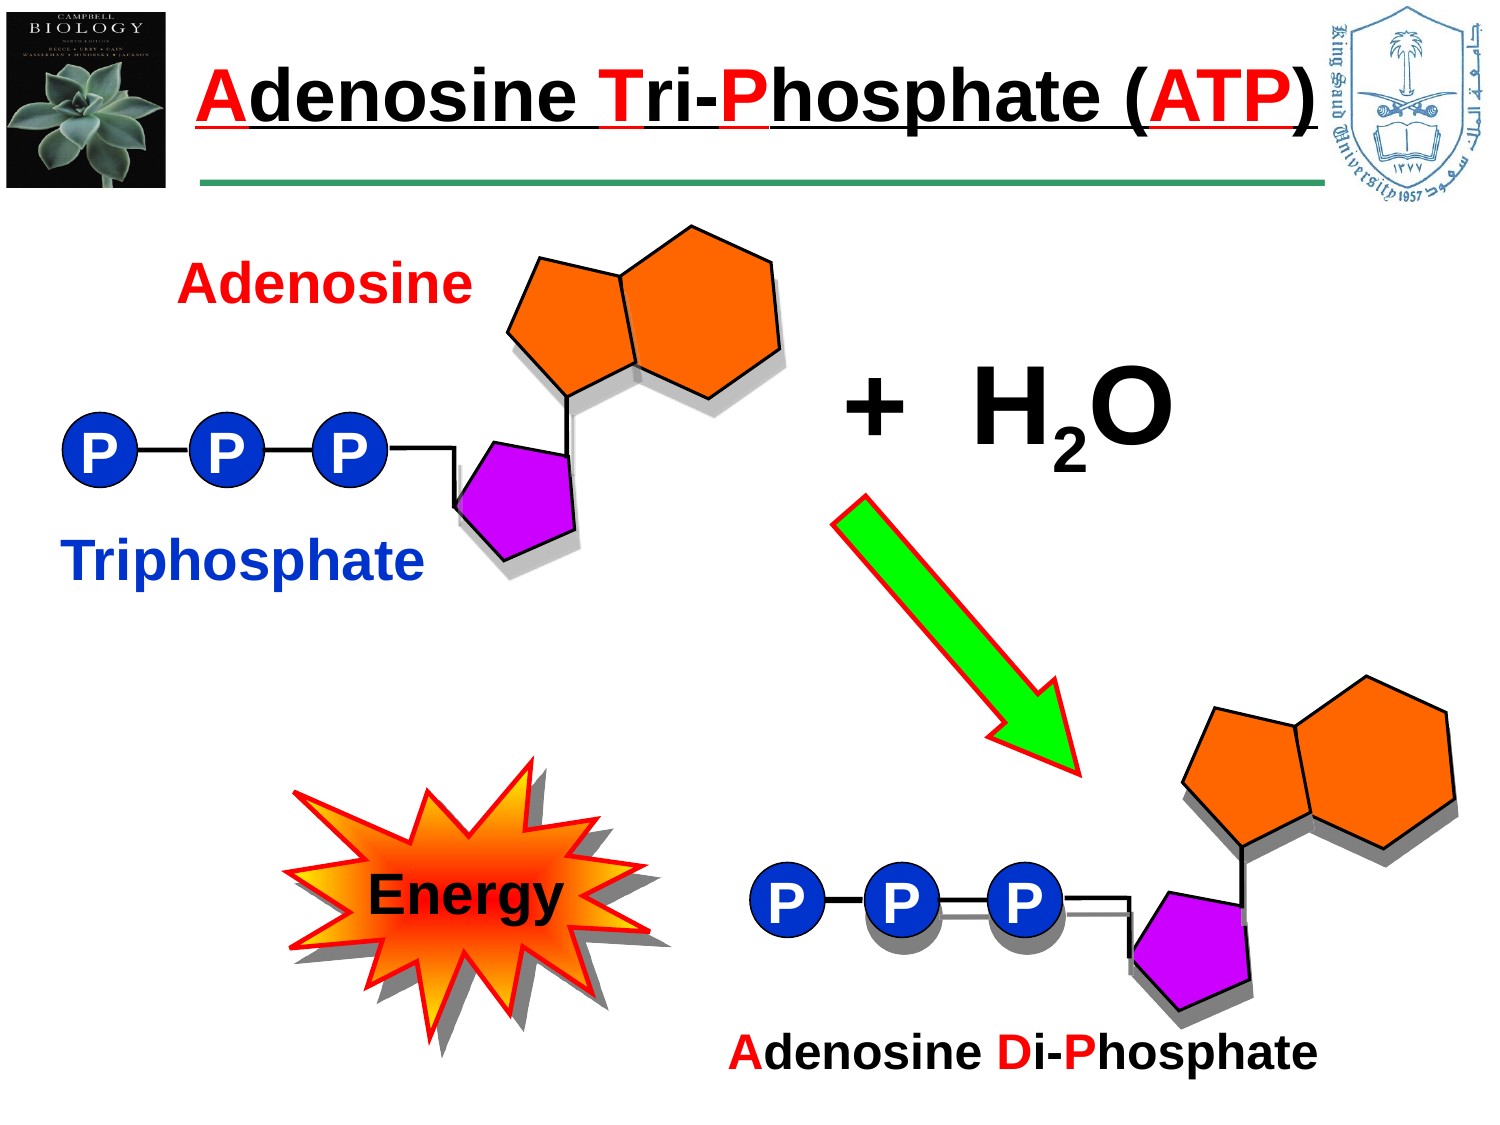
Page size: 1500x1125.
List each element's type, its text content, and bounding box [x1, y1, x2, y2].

text_box + H2O [827, 324, 1191, 494]
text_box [5, 0, 1488, 209]
text_box Adenosine Di-Phosphate [712, 1012, 1363, 1088]
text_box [453, 237, 788, 551]
text_box Adenosine [150, 237, 451, 323]
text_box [864, 687, 1463, 1001]
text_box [62, 412, 187, 488]
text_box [189, 412, 313, 488]
text_box Energy [287, 762, 650, 1038]
text_box P [749, 862, 825, 938]
text_box [832, 495, 1031, 685]
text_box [314, 412, 453, 488]
text_box [1048, 679, 1056, 685]
text_box Triphosphate [37, 514, 450, 600]
